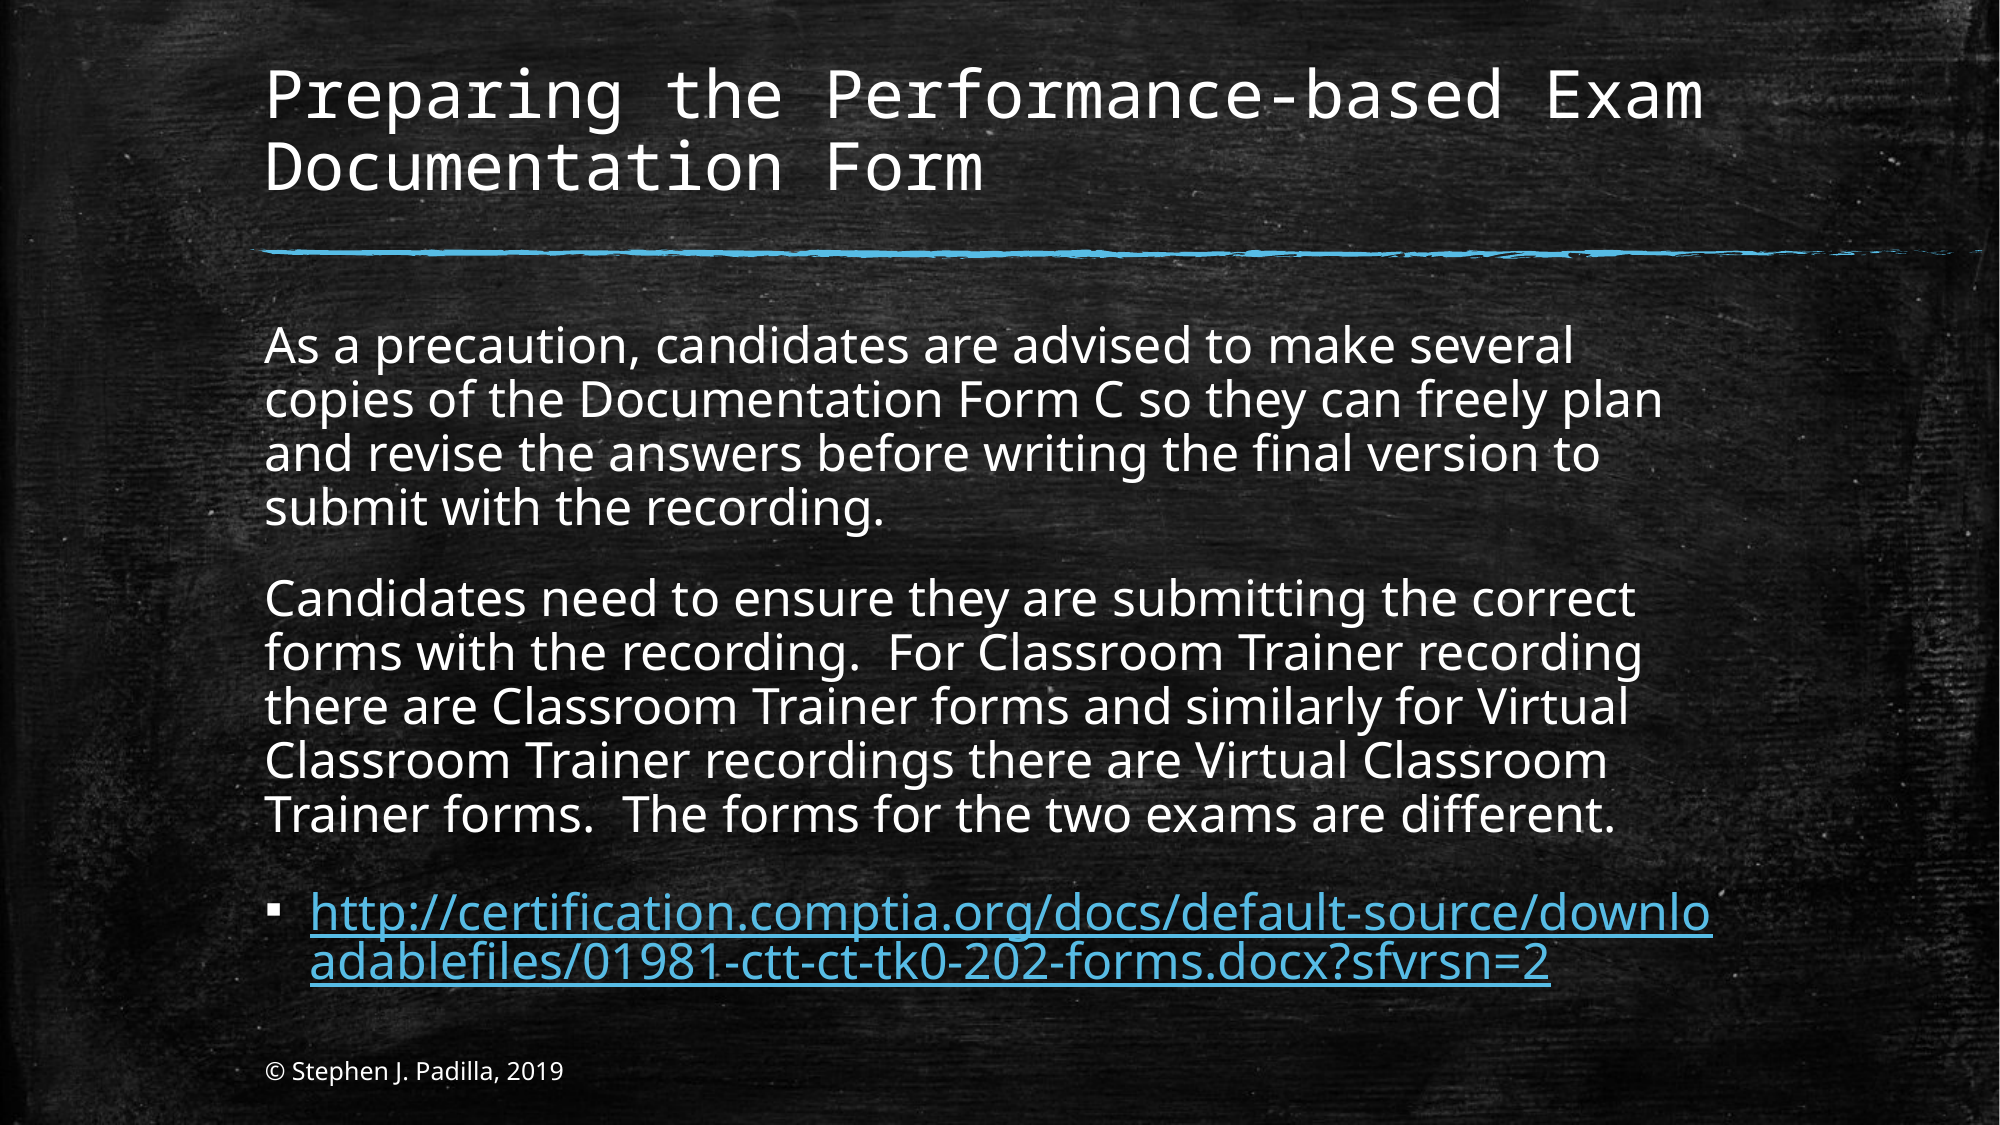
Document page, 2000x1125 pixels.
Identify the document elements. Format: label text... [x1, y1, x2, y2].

title Preparing the Performance-based Exam Documentation Form [249, 45, 1750, 213]
list As a precaution, candidates are advised to make several copies of the Documentation Form C so they can freely plan and revise the answers before writing the final version to submit with the recording. Candidates need to ensure they are submitting the correct forms with the recording. For Classroom Trainer recording there are Classroom Trainer forms and similarly for Virtual Classroom Trainer recordings there are Virtual Classroom Trainer forms. The forms for the two exams are different. http://certification.comptia.org/docs/default-source/downloadablefiles/01981-ctt-ct-tk0-202-forms.docx?sfvrsn=2 [249, 312, 1750, 1013]
footer © Stephen J. Padilla, 2019 [249, 1050, 1288, 1096]
